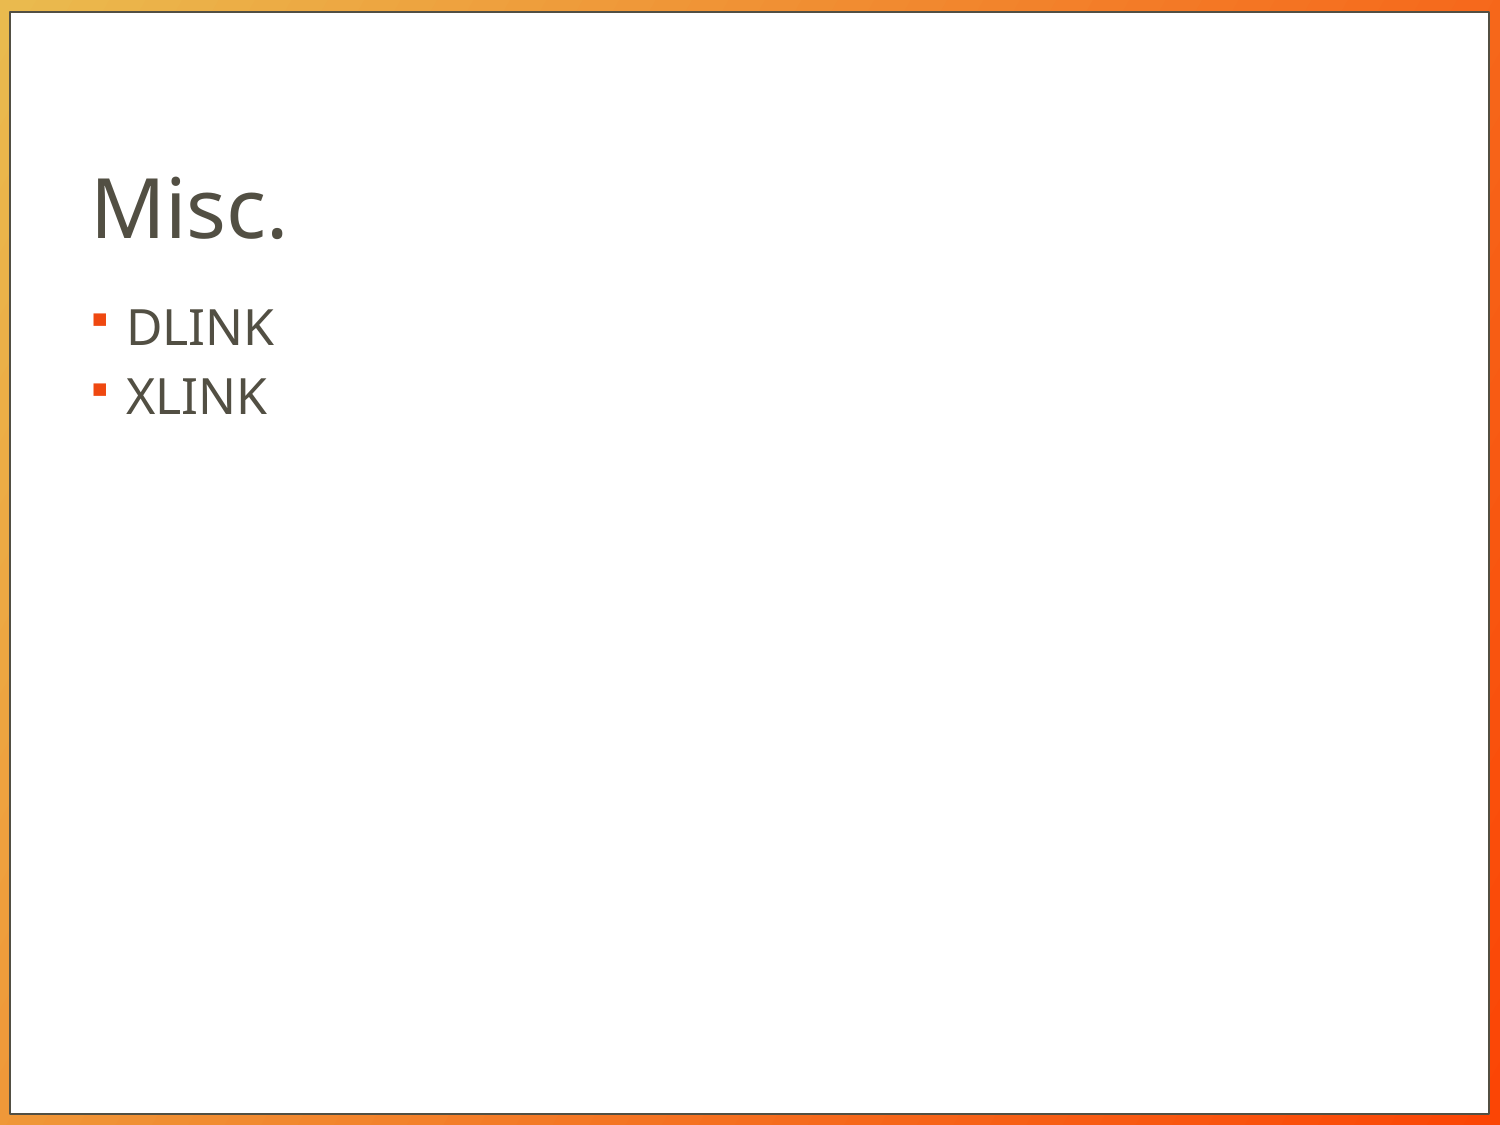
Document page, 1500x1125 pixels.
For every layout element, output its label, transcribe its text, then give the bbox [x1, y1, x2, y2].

title Misc. [75, 75, 1425, 263]
list DLINK XLINK [75, 287, 1425, 1005]
